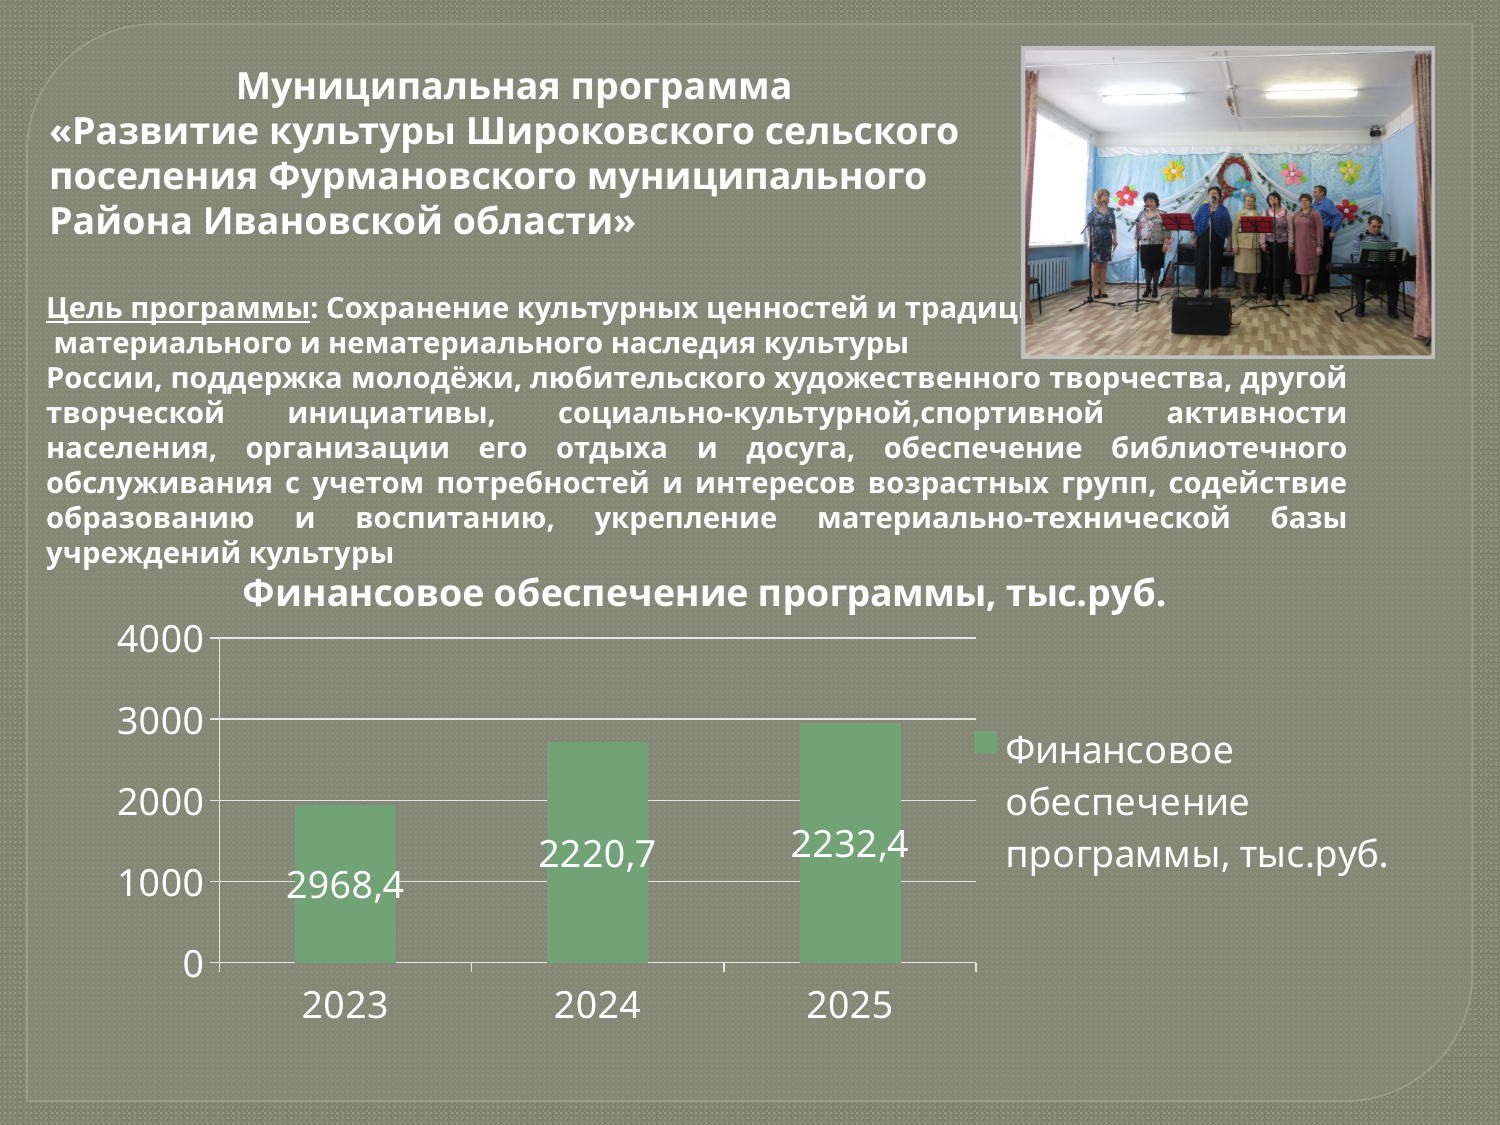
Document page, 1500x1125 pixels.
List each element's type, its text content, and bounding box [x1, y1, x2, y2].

chart [89, 554, 1414, 1047]
text_box Цель программы: Сохранение культурных ценностей и традиций, материального и нематериального наследия культуры России, поддержка молодёжи, любительского художественного творчества, другой творческой инициативы, социально-культурной,спортивной активности населения, организации его отдыха и досуга, обеспечение библиотечного обслуживания с учетом потребностей и интересов возрастных групп, содействие образованию и воспитанию, укрепление материально-технической базы учреждений культуры [31, 231, 1364, 577]
text_box Муниципальная программа «Развитие культуры Широковского сельского поселения Фурмановского муниципального Района Ивановской области» [34, 54, 985, 250]
picture [1021, 46, 1436, 359]
